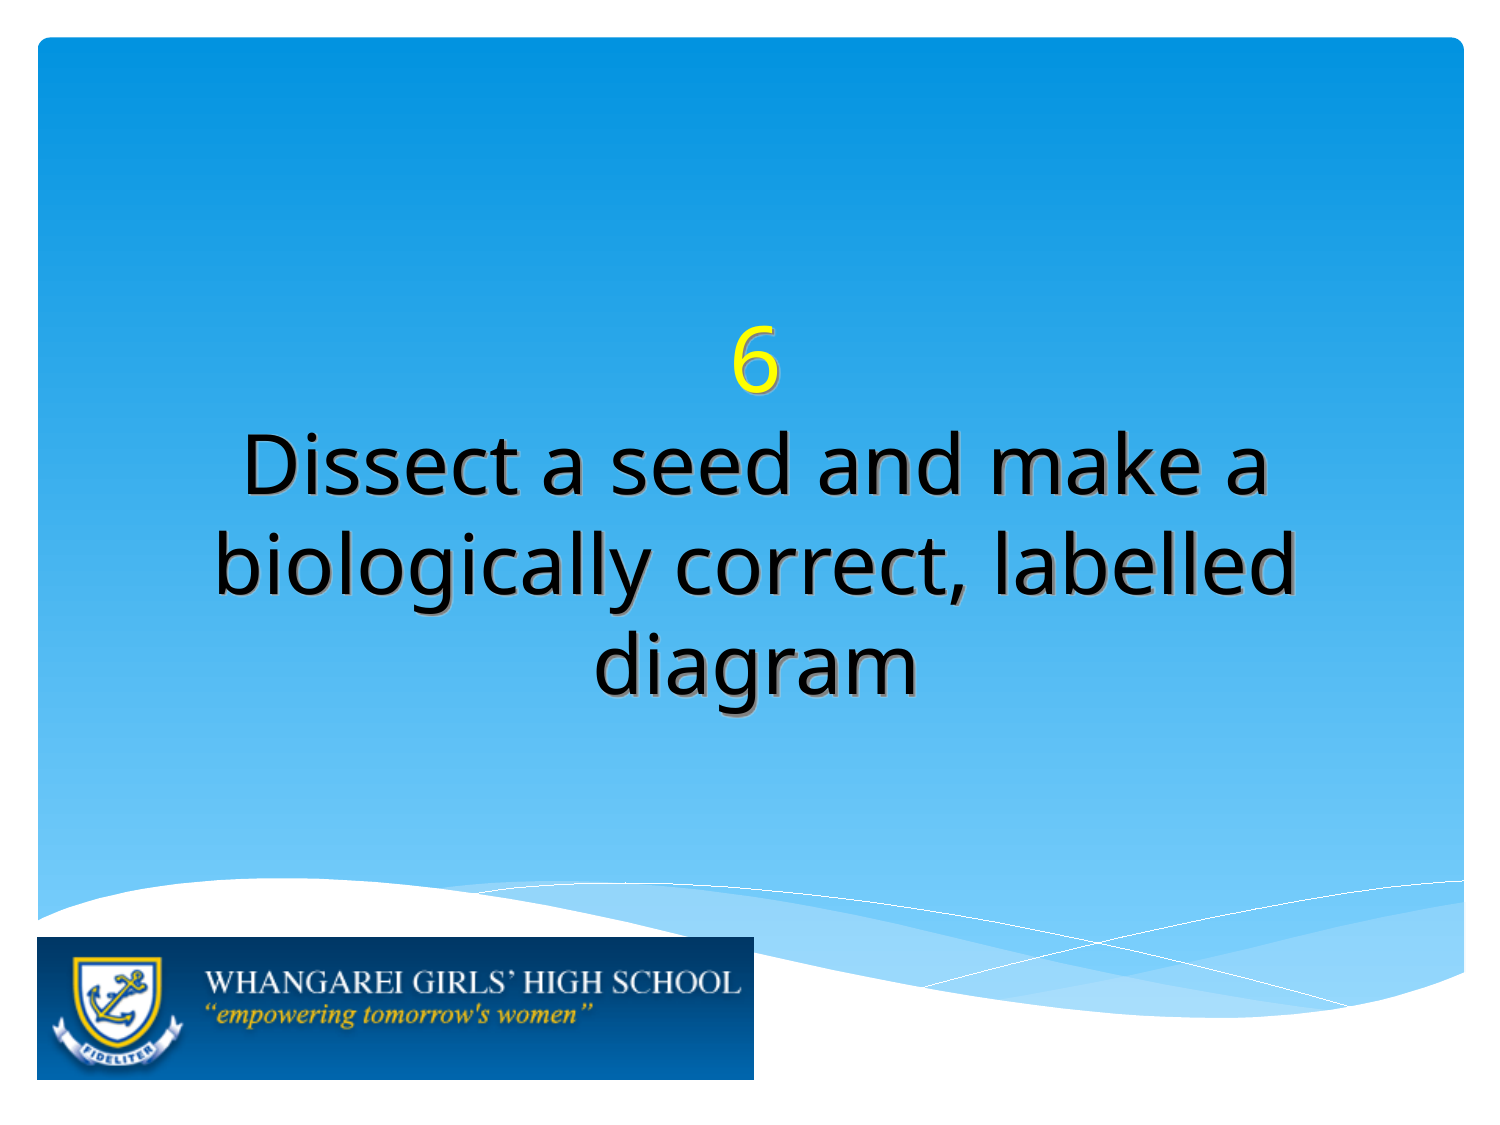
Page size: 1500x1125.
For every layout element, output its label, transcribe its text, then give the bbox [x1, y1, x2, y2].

text_box 6 Dissect a seed and make a biologically correct, labelled diagram [74, 99, 1438, 913]
picture [37, 937, 754, 1080]
